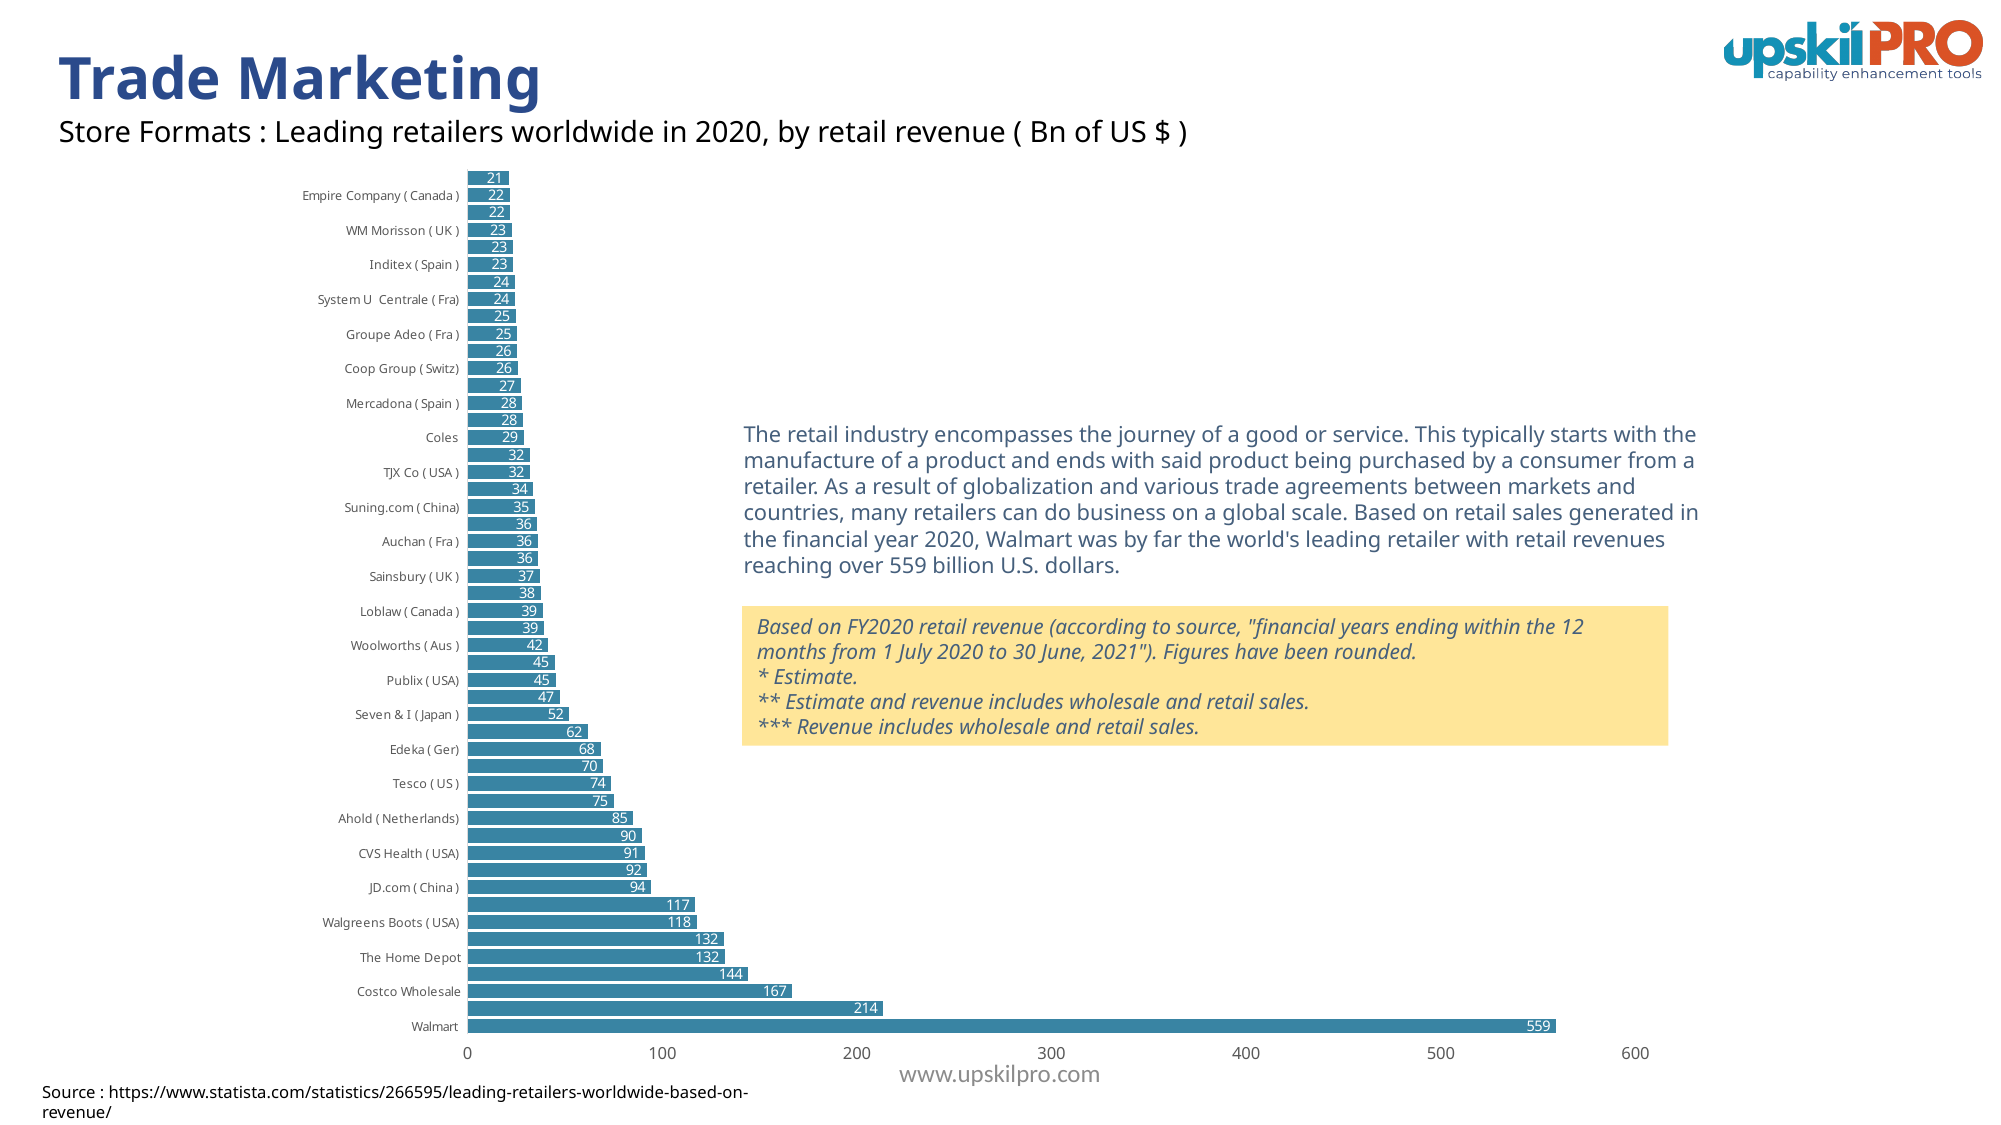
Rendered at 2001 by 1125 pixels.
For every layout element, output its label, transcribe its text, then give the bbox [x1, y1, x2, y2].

picture [1724, 20, 1983, 81]
chart [274, 150, 1678, 1083]
text_box Source : https://www.statista.com/statistics/266595/leading-retailers-worldwide-based-on-revenue/ [27, 1074, 788, 1125]
text_box Trade Marketing Store Formats : Leading retailers worldwide in 2020, by retail revenue ( Bn of US $ ) [44, 34, 1349, 157]
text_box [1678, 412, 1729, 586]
footer www.upskilpro.com [662, 1083, 1338, 1103]
